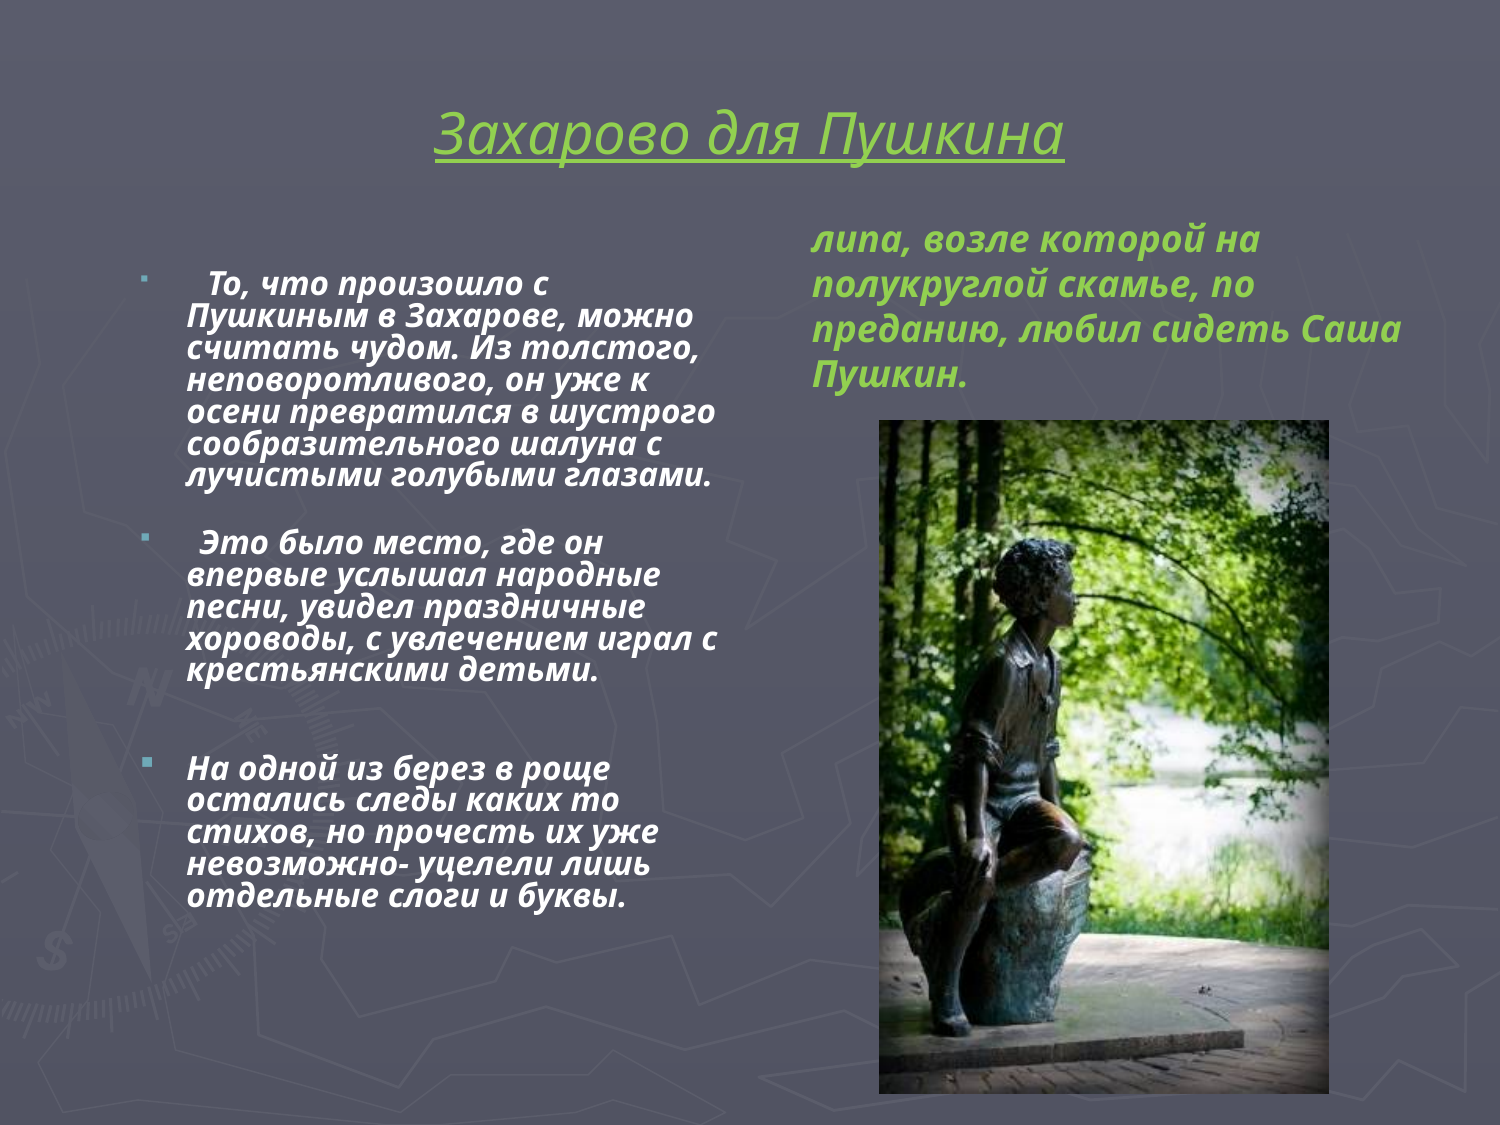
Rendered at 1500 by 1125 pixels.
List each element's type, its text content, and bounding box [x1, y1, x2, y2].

text_box липа, возле которой на полукруглой скамье, по преданию, любил сидеть Саша Пушкин. [797, 207, 1436, 403]
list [879, 420, 1330, 1095]
list То, что произошло с Пушкиным в Захарове, можно считать чудом. Из толстого, неповоротливого, он уже к осени превратился в шустрого сообразительного шалуна с лучистыми голубыми глазами. Это было место, где он впервые услышал народные песни, увидел праздничные хороводы, с увлечением играл с крестьянскими детьми. На одной из берез в роще остались следы каких то стихов, но прочесть их уже невозможно- уцелели лишь отдельные слоги и буквы. [49, 262, 738, 1001]
title Захарово для Пушкина [49, 37, 1451, 226]
